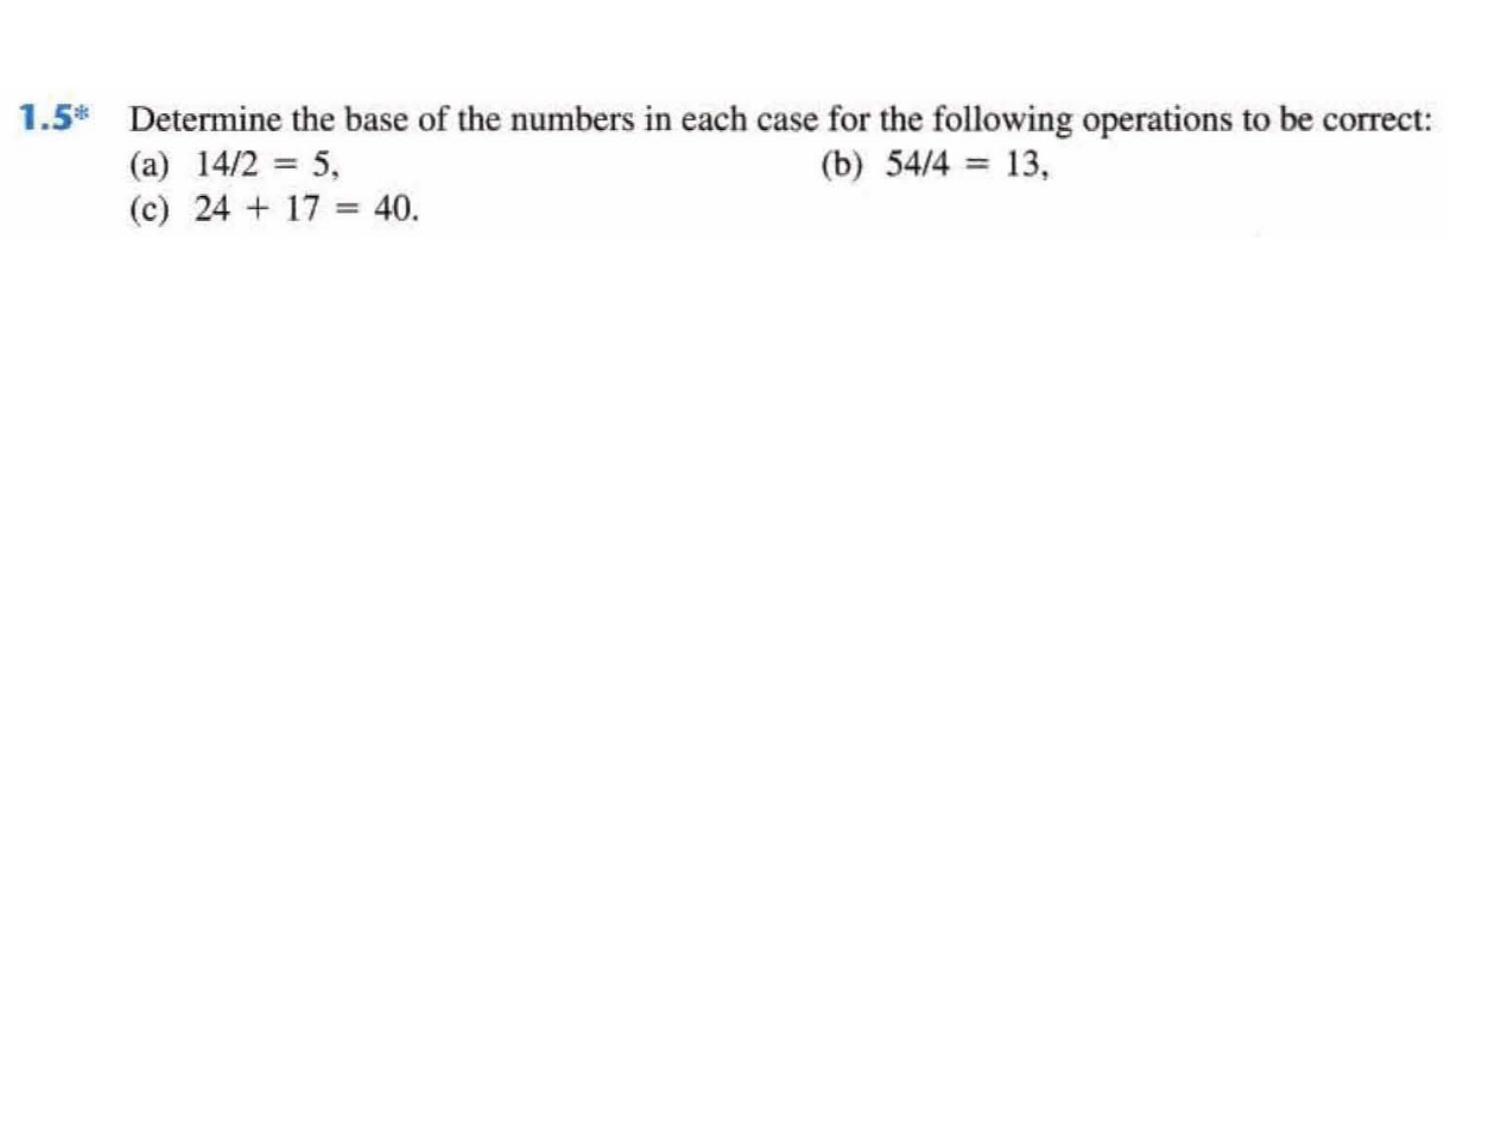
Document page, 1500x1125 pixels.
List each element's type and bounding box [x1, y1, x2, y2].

picture [0, 87, 1451, 238]
